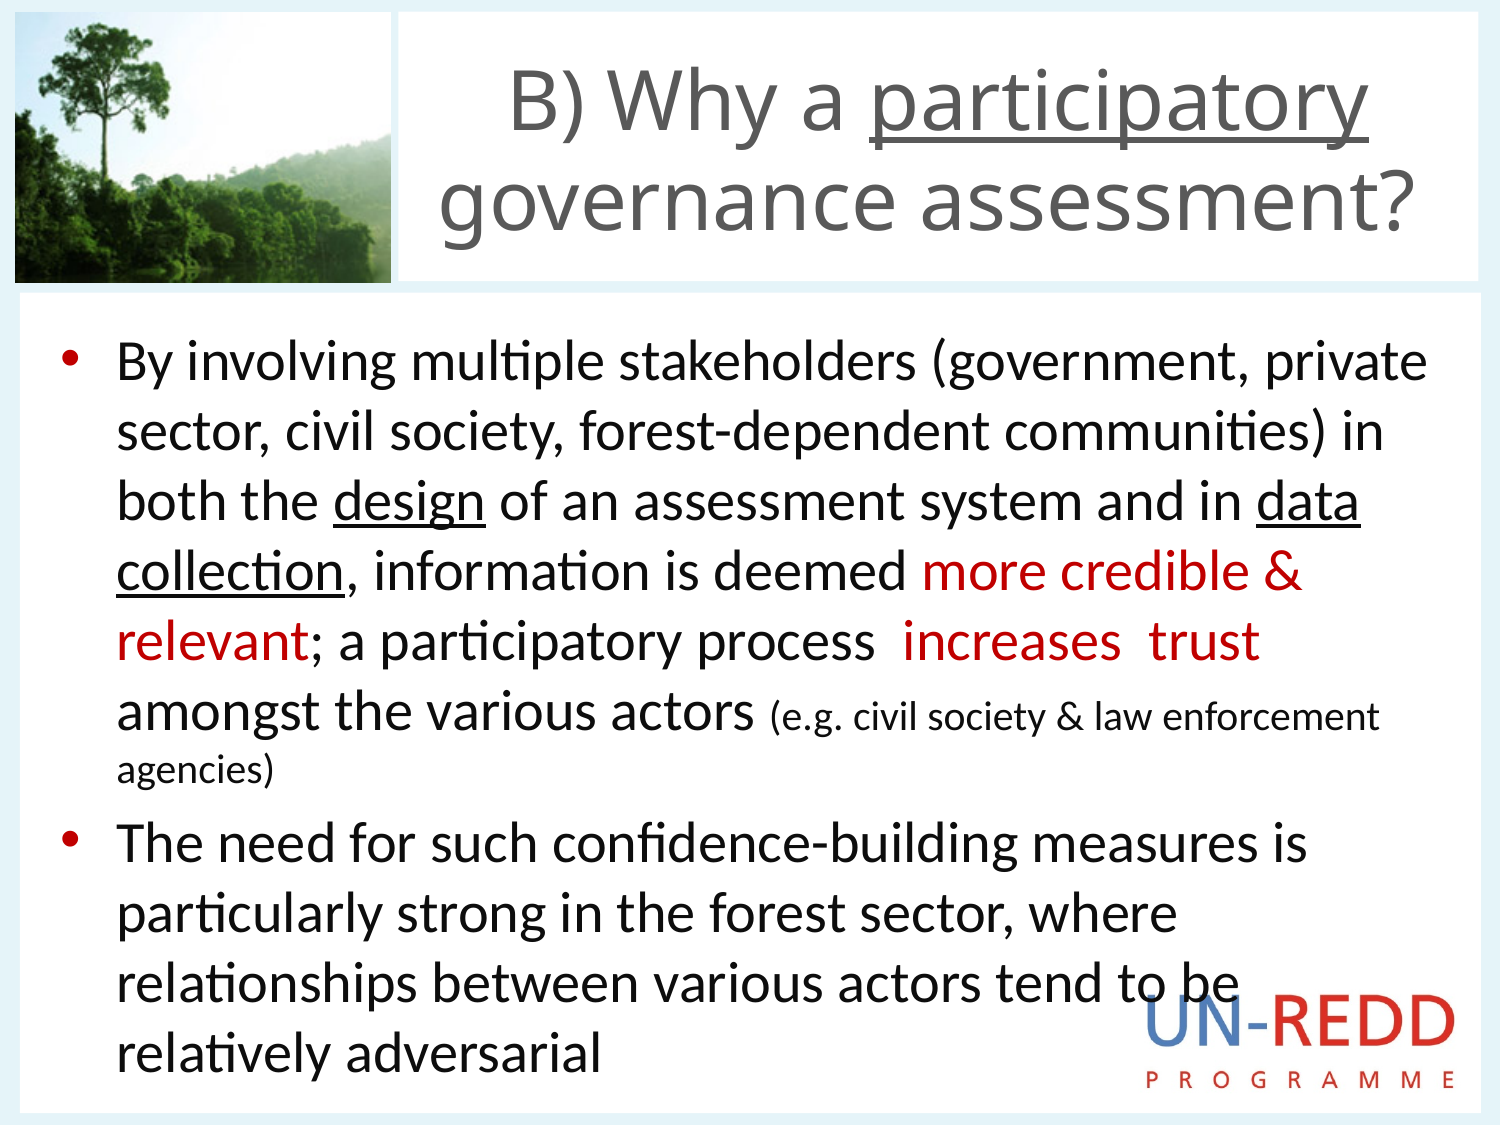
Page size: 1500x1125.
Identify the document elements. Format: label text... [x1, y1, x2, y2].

picture [15, 12, 391, 283]
title B) Why a participatory governance assessment? [400, 21, 1475, 274]
picture [1127, 1077, 1463, 1106]
list By involving multiple stakeholders (government, private sector, civil society, forest-dependent communities) in both the design of an assessment system and in data collection, information is deemed more credible & relevant; a participatory process increases trust amongst the various actors (e.g. civil society & law enforcement agencies) The need for such confidence-building measures is particularly strong in the forest sector, where relationships between various actors tend to be relatively adversarial [44, 314, 1476, 1077]
